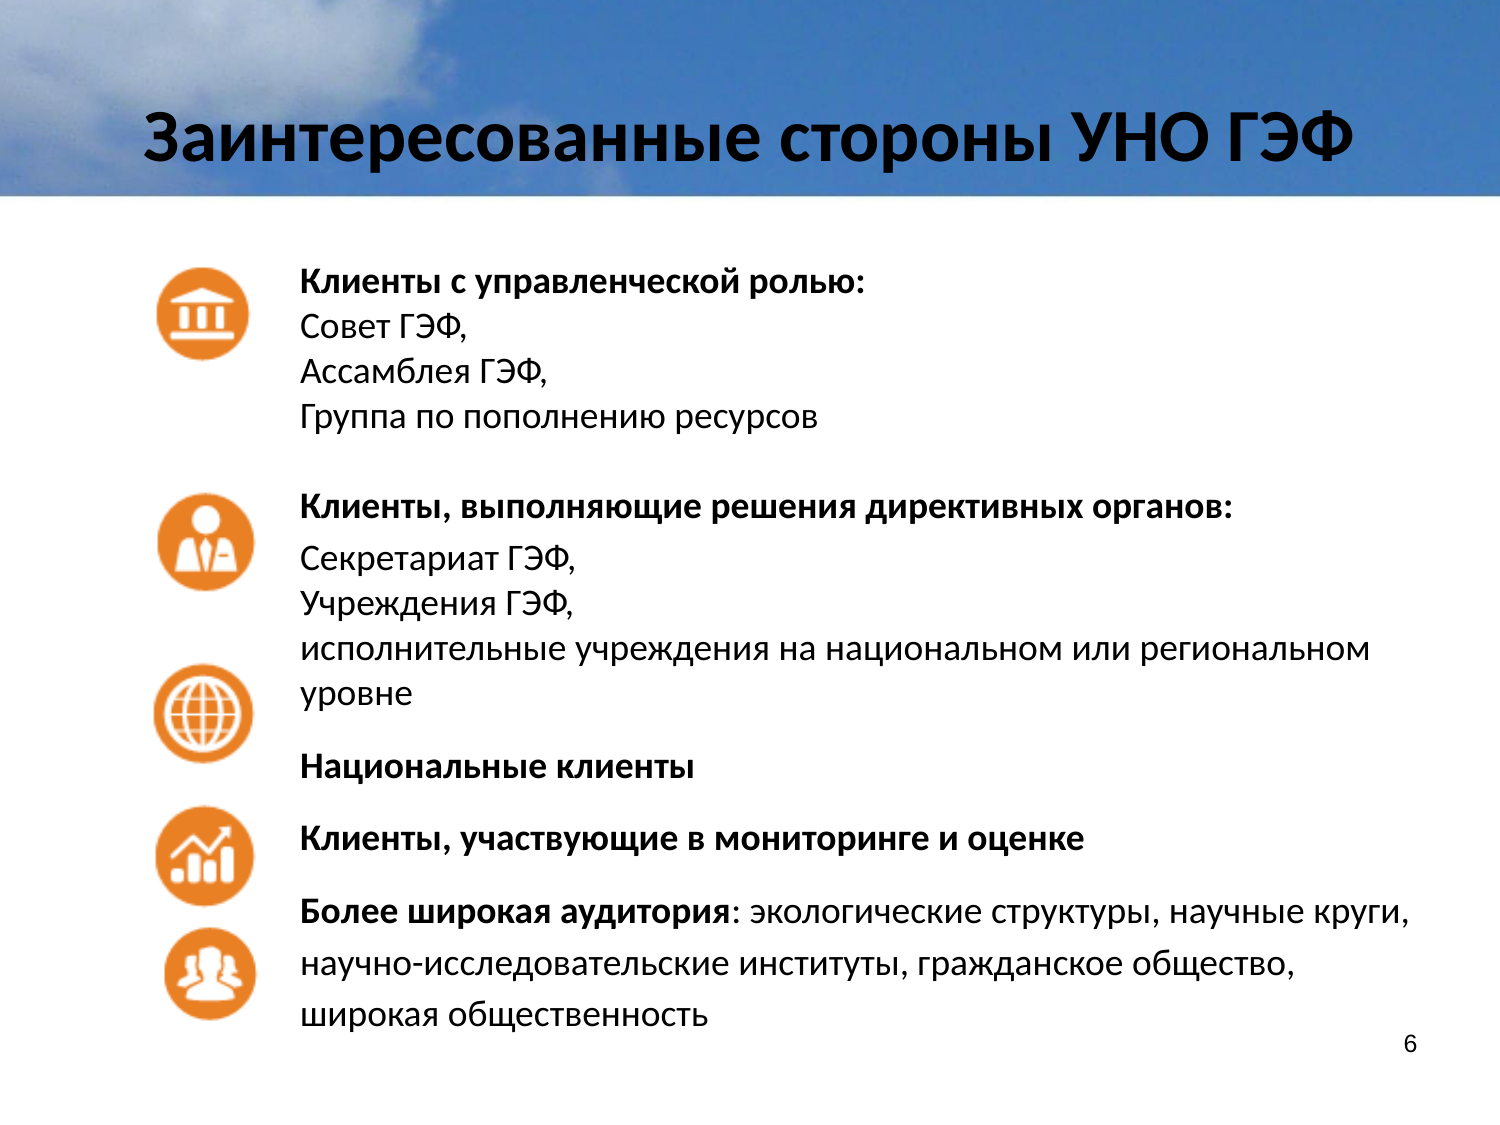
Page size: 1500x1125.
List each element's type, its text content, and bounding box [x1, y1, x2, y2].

title Заинтересованные стороны УНО ГЭФ [36, 56, 1463, 206]
picture [153, 924, 262, 1026]
text_box Клиенты с управленческой ролью: Совет ГЭФ, Ассамблея ГЭФ, Группа по пополнению ресурсов Клиенты, выполняющие решения директивных органов: Секретариат ГЭФ, Учреждения ГЭФ, исполнительные учреждения на национальном или региональном уровне Национальные клиенты Клиенты, участвующие в мониторинге и оценке Более широкая аудитория: экологические структуры, научные круги, научно-исследовательские институты, гражданское общество, широкая общественность [299, 256, 1439, 1035]
slide_number 6 [1074, 709, 1425, 1125]
picture [0, 0, 1500, 915]
